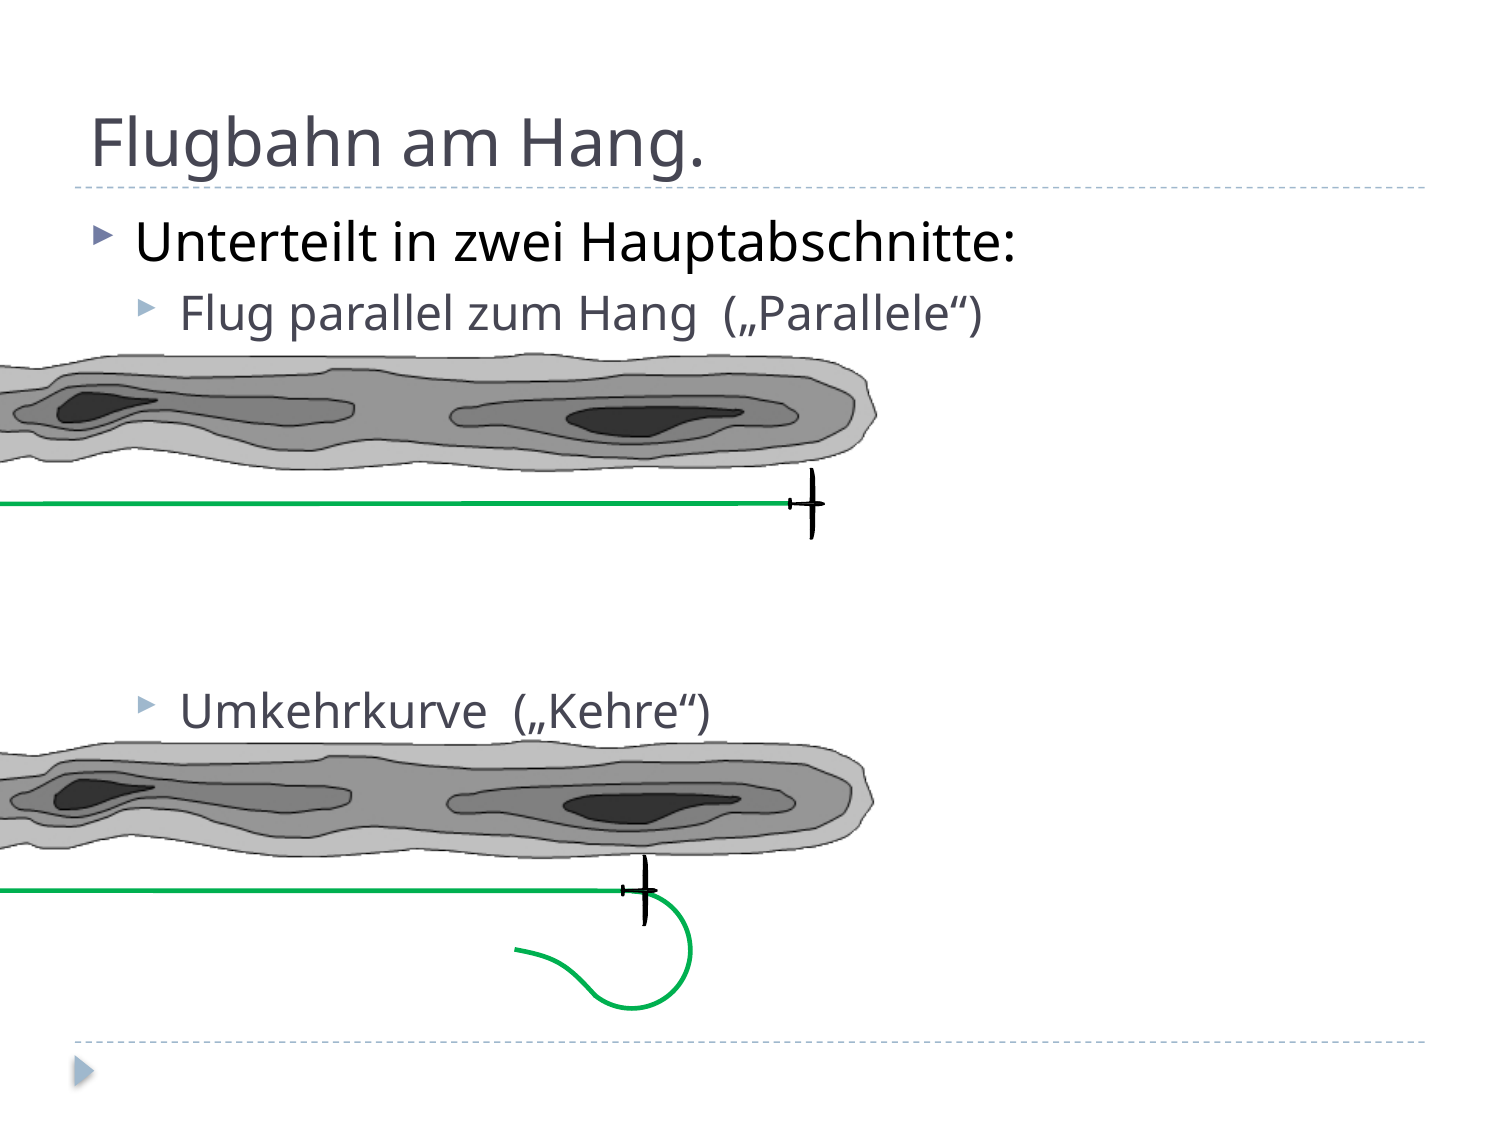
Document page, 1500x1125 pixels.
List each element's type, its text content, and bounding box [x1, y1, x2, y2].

list Unterteilt in zwei Hauptabschnitte: Flug parallel zum Hang („Parallele“) Umkehrkurve („Kehre“) [75, 200, 1430, 1008]
picture [0, 351, 880, 474]
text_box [771, 487, 842, 523]
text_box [514, 891, 691, 1009]
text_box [603, 873, 675, 909]
title Flugbahn am Hang. [75, 37, 1425, 188]
picture [0, 737, 876, 861]
